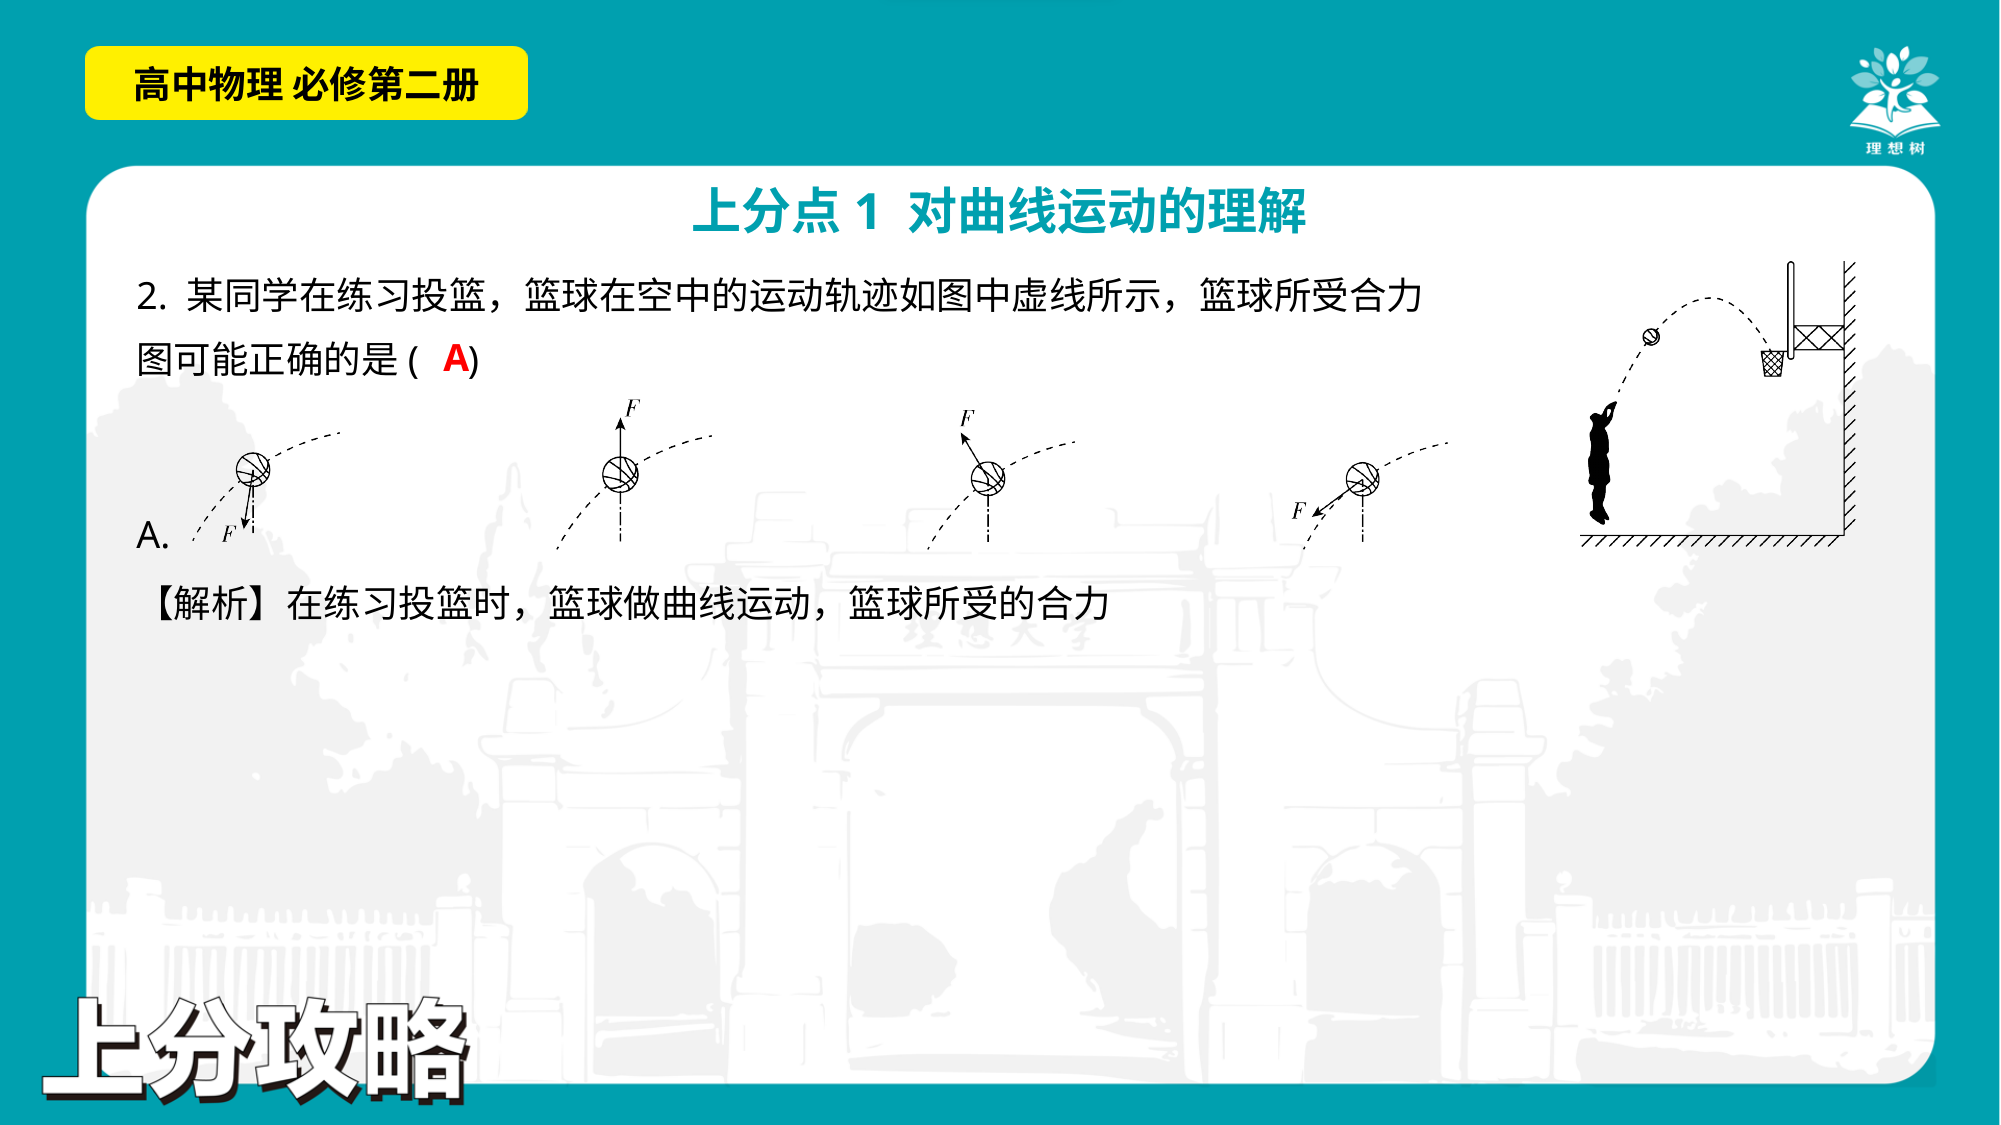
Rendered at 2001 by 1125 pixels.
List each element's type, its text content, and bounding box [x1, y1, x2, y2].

picture [0, 0, 2000, 1125]
text_box A. B. C. D. [712, 395, 1575, 548]
text_box A [429, 314, 484, 373]
text_box A. B. C. D. [136, 395, 556, 548]
